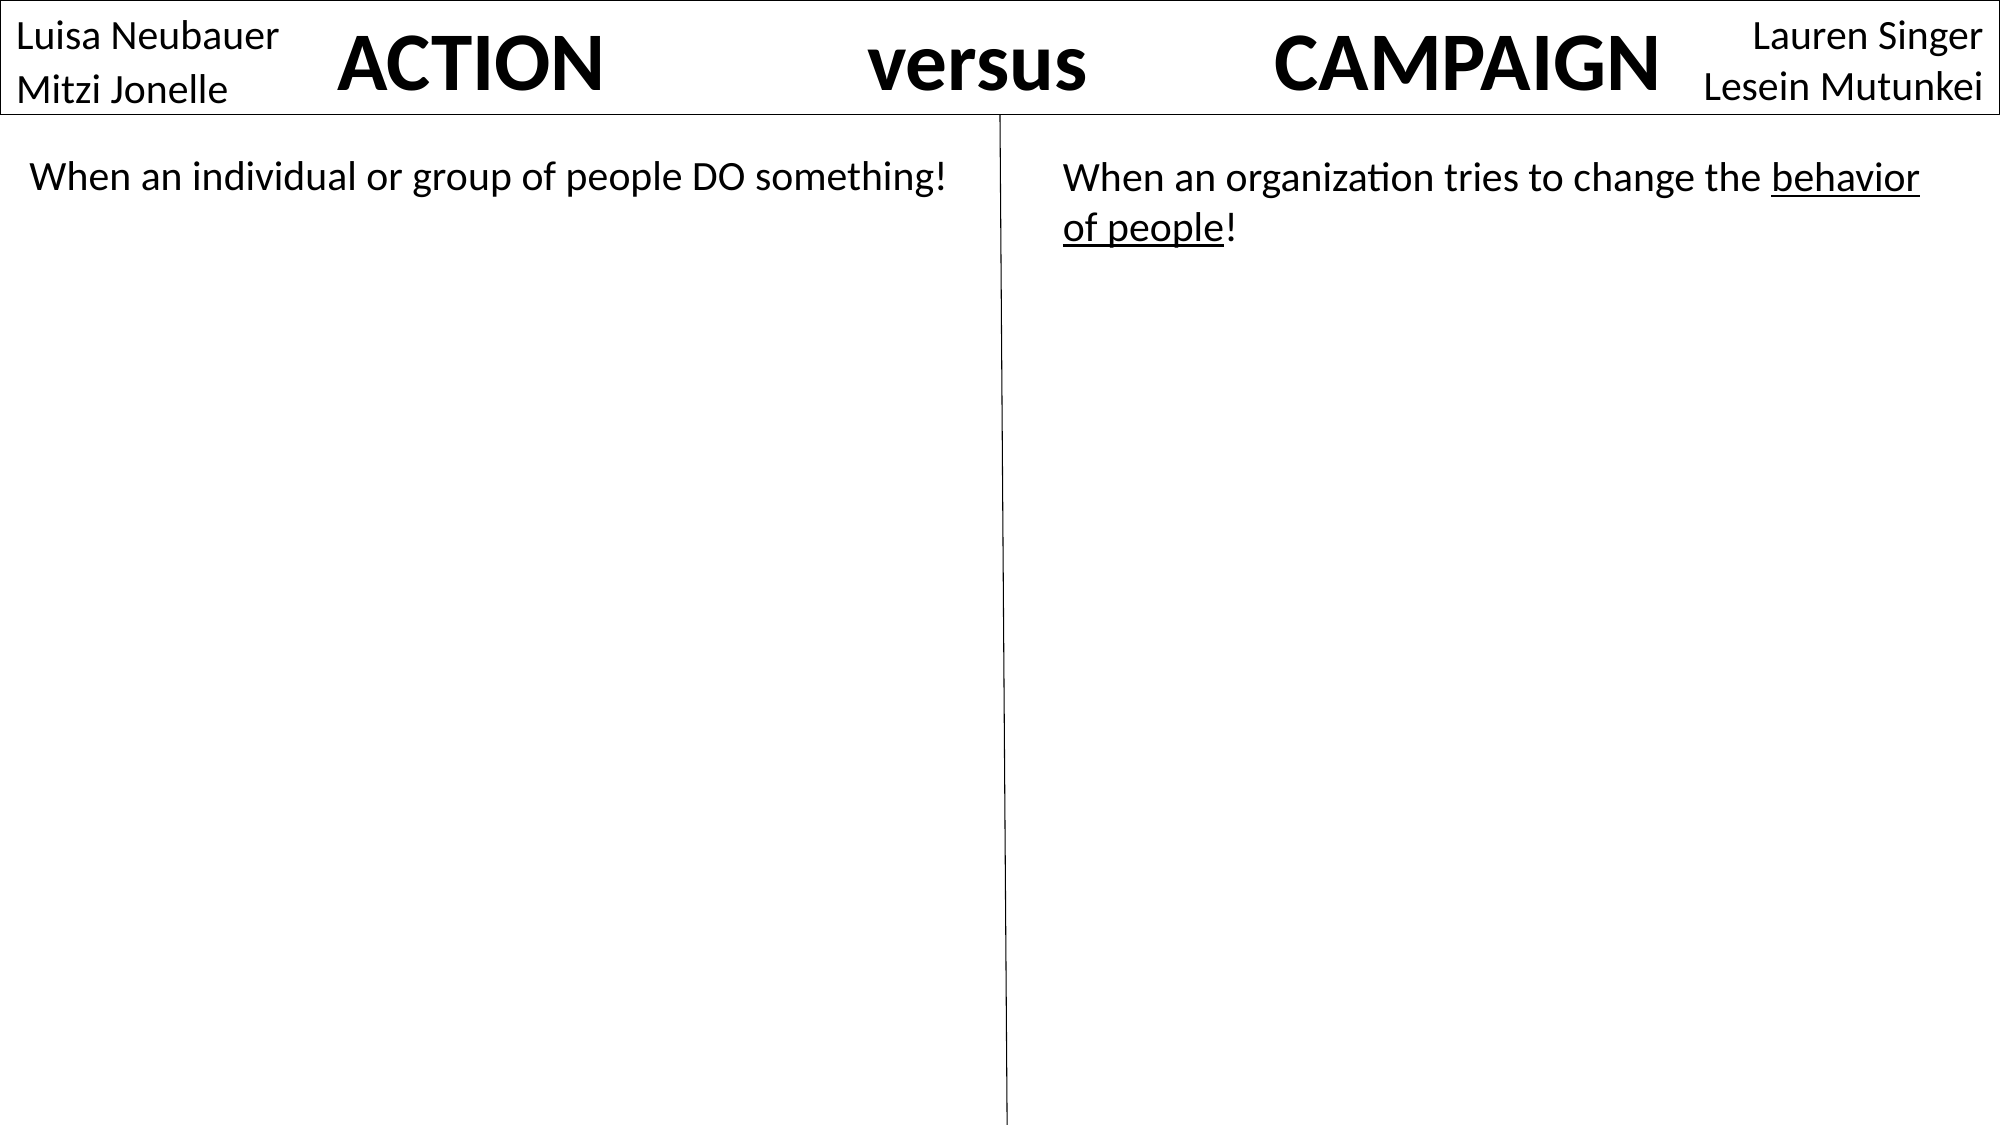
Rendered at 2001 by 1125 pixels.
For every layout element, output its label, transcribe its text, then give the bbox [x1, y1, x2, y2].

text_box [999, 116, 1008, 1125]
text_box Luisa Neubauer [1, 0, 295, 65]
text_box When an individual or group of people DO something! [14, 141, 981, 206]
text_box When an organization tries to change the behavior of people! [1048, 142, 1971, 258]
text_box Lauren Singer [1737, 0, 1999, 51]
text_box ACTION versus CAMPAIGN [244, 0, 1737, 115]
text_box Lesein Mutunkei [1688, 51, 1999, 117]
text_box Mitzi Jonelle [1, 54, 244, 119]
